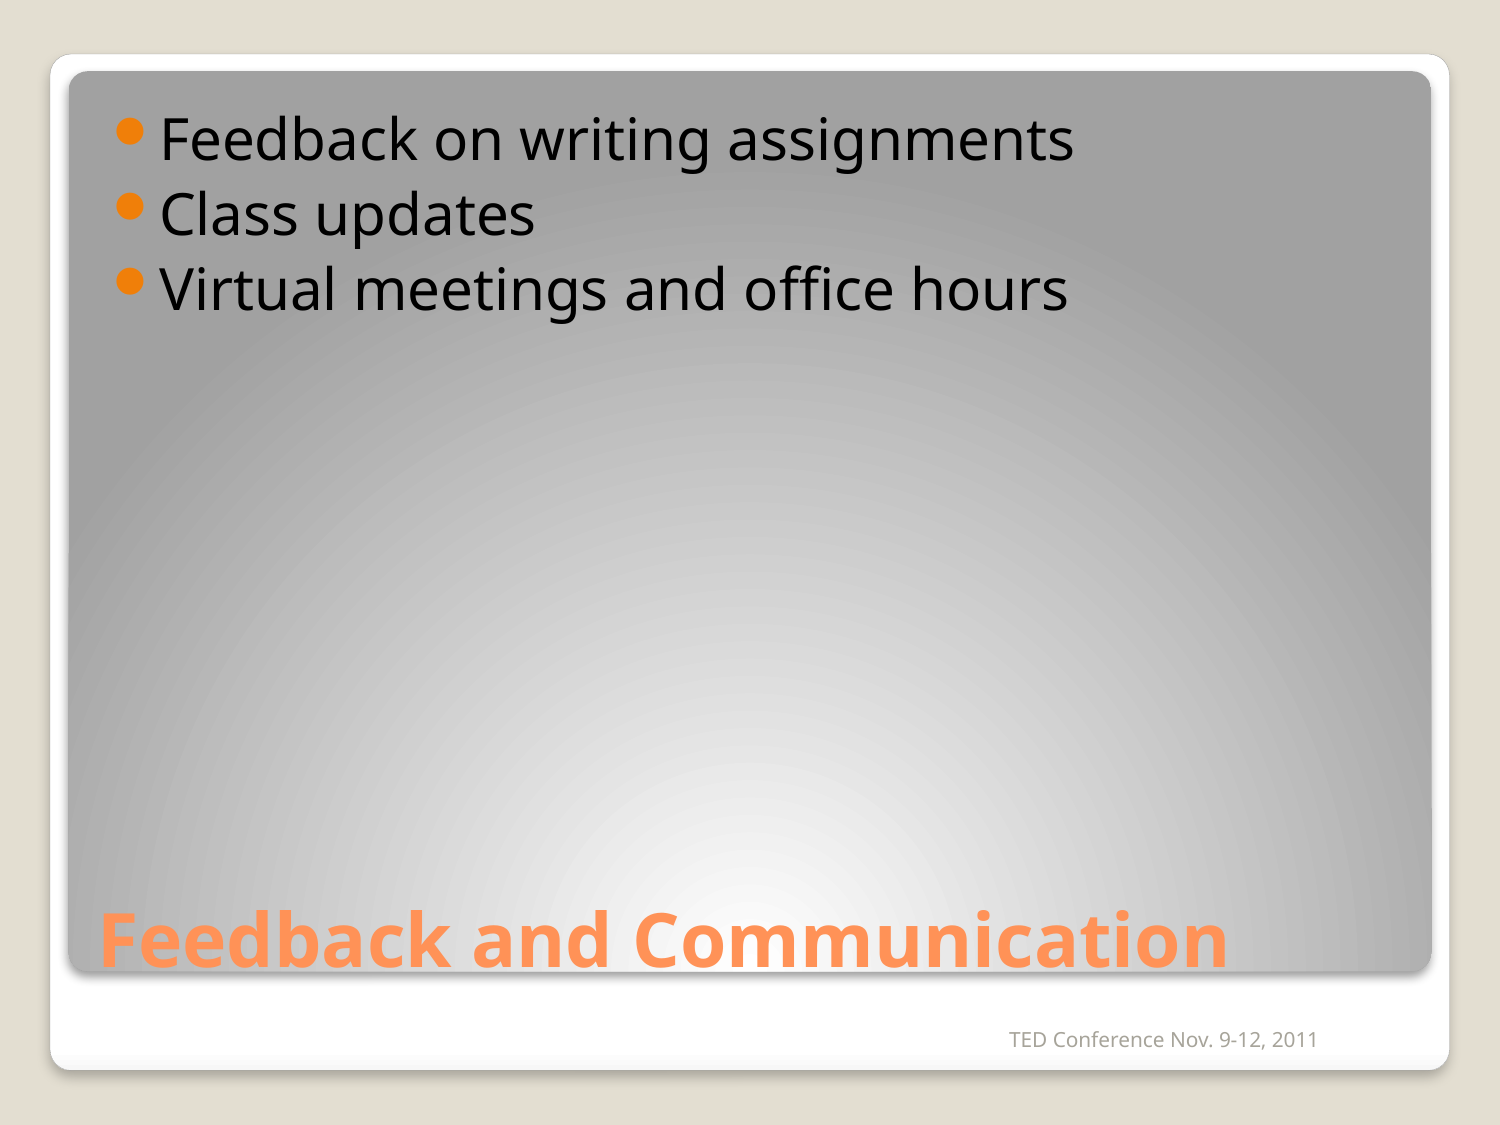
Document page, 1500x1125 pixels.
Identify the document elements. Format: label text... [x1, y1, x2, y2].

footer TED Conference Nov. 9-12, 2011 [994, 1002, 1370, 1063]
title Feedback and Communication [82, 817, 1425, 990]
list Feedback on writing assignments Class updates Virtual meetings and office hours [82, 86, 1425, 774]
